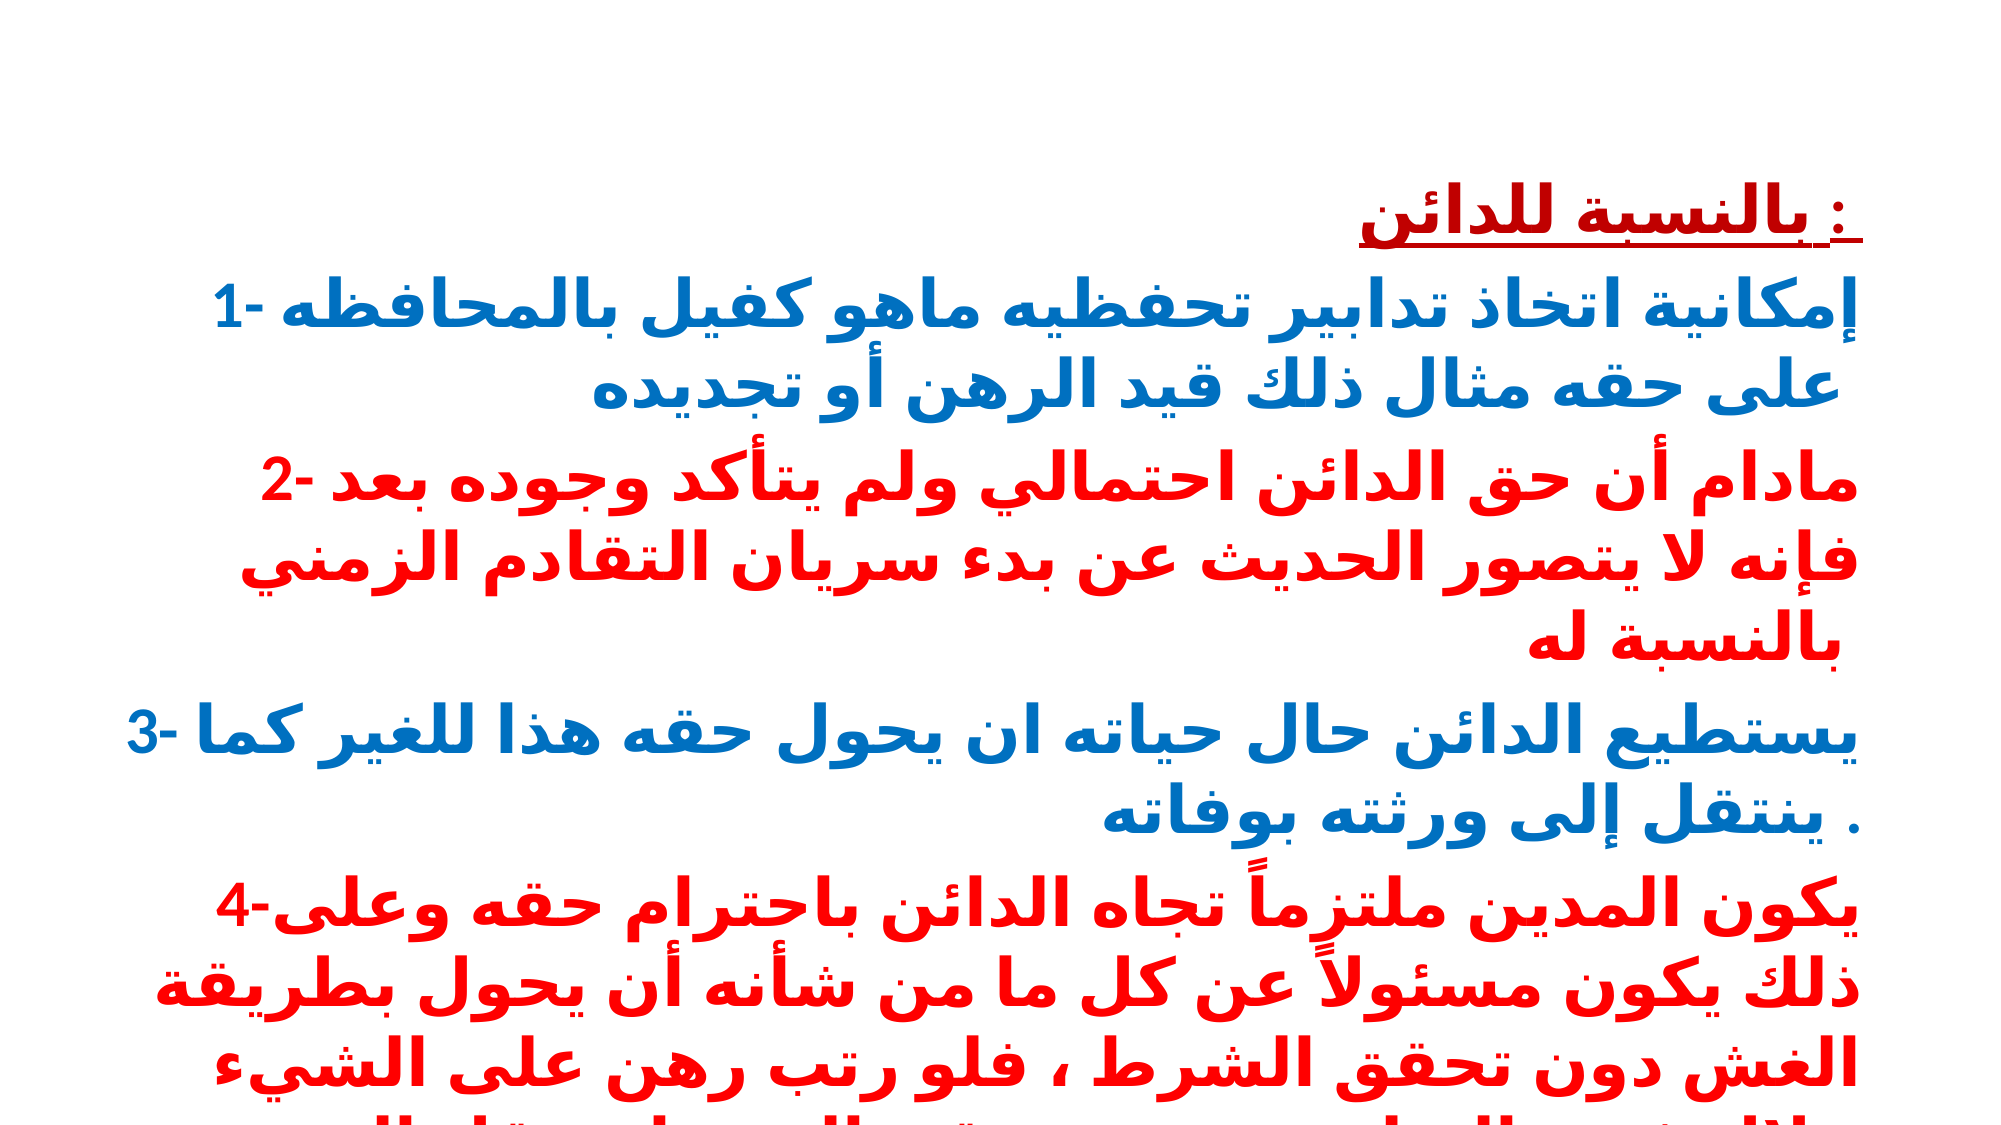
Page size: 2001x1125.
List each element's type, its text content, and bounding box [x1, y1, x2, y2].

list بالنسبة للدائن : 1- إمكانية اتخاذ تدابير تحفظيه ماهو كفيل بالمحافظه على حقه مثال ذلك قيد الرهن أو تجديده 2- مادام أن حق الدائن احتمالي ولم يتأكد وجوده بعد فإنه لا يتصور الحديث عن بدء سريان التقادم الزمني بالنسبة له 3- يستطيع الدائن حال حياته ان يحول حقه هذا للغير كما ينتقل إلى ورثته بوفاته . 4-يكون المدين ملتزماً تجاه الدائن باحترام حقه وعلى ذلك يكون مسئولاً عن كل ما من شأنه أن يحول بطريقة الغش دون تحقق الشرط ، فلو رتب رهن على الشيء خلال فترة التعليق بمجرد تحقق الشرط ينتقل الشيء للدائن مطهرا من الرهن . [99, 66, 1879, 1079]
